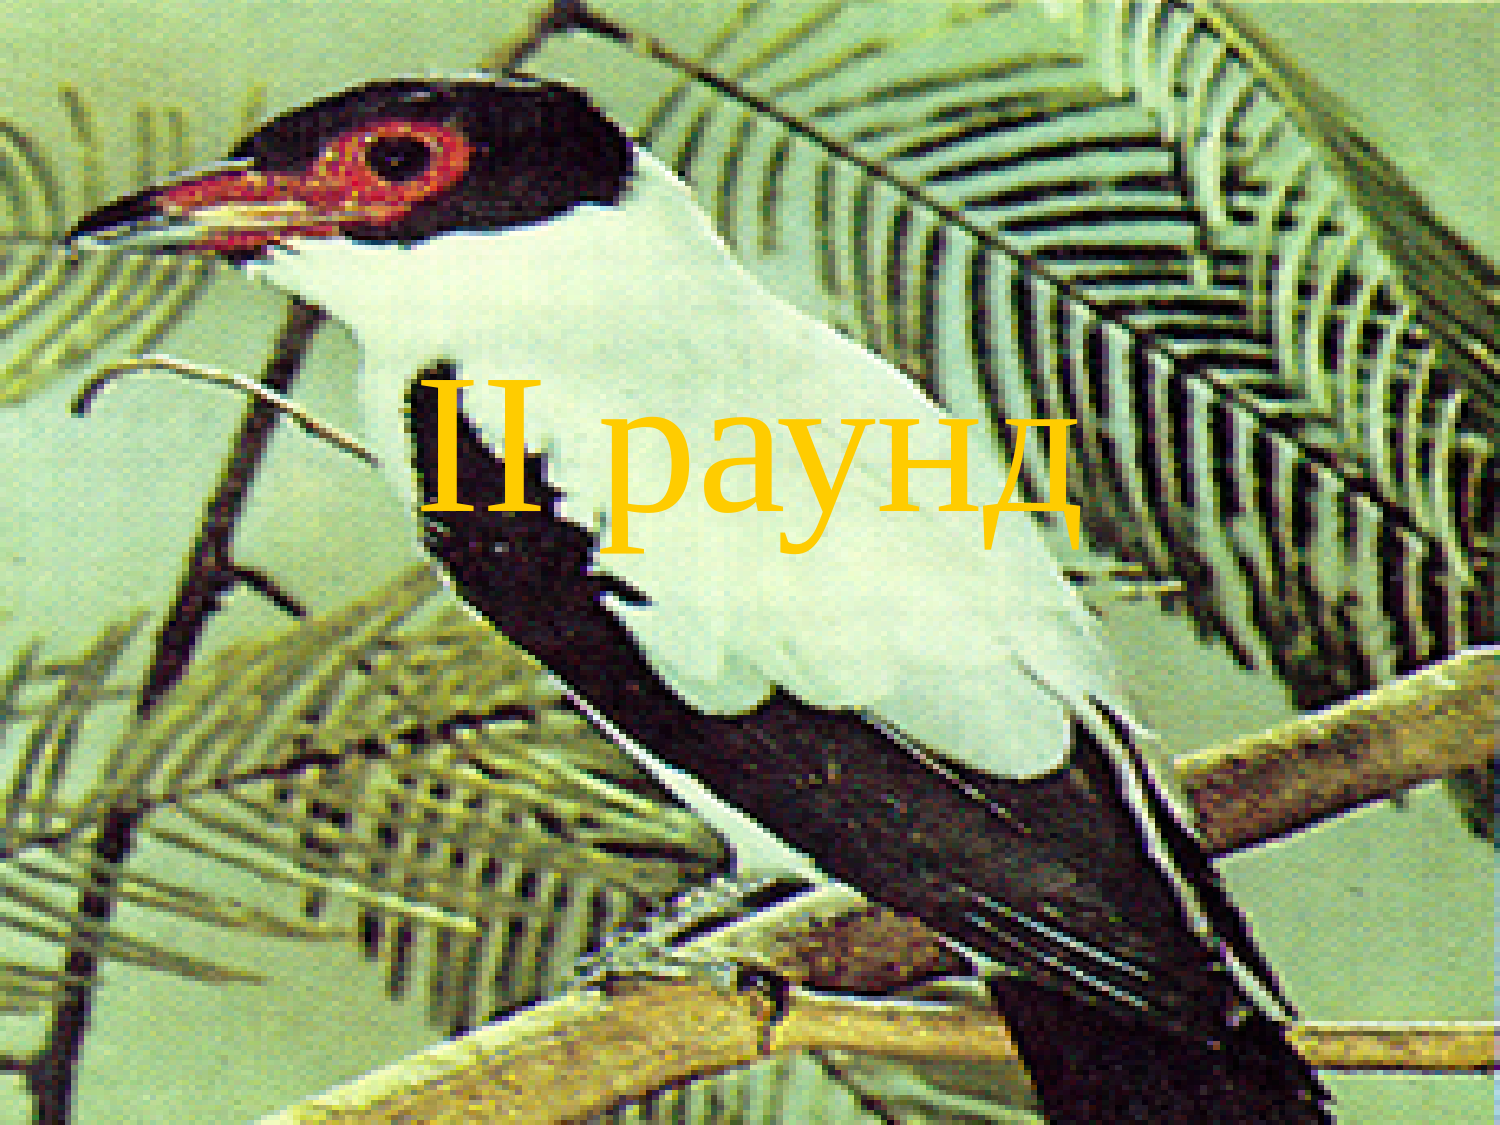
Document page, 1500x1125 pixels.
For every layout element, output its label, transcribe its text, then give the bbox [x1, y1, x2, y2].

picture [0, 0, 1500, 1125]
title II раунд [112, 99, 1388, 763]
